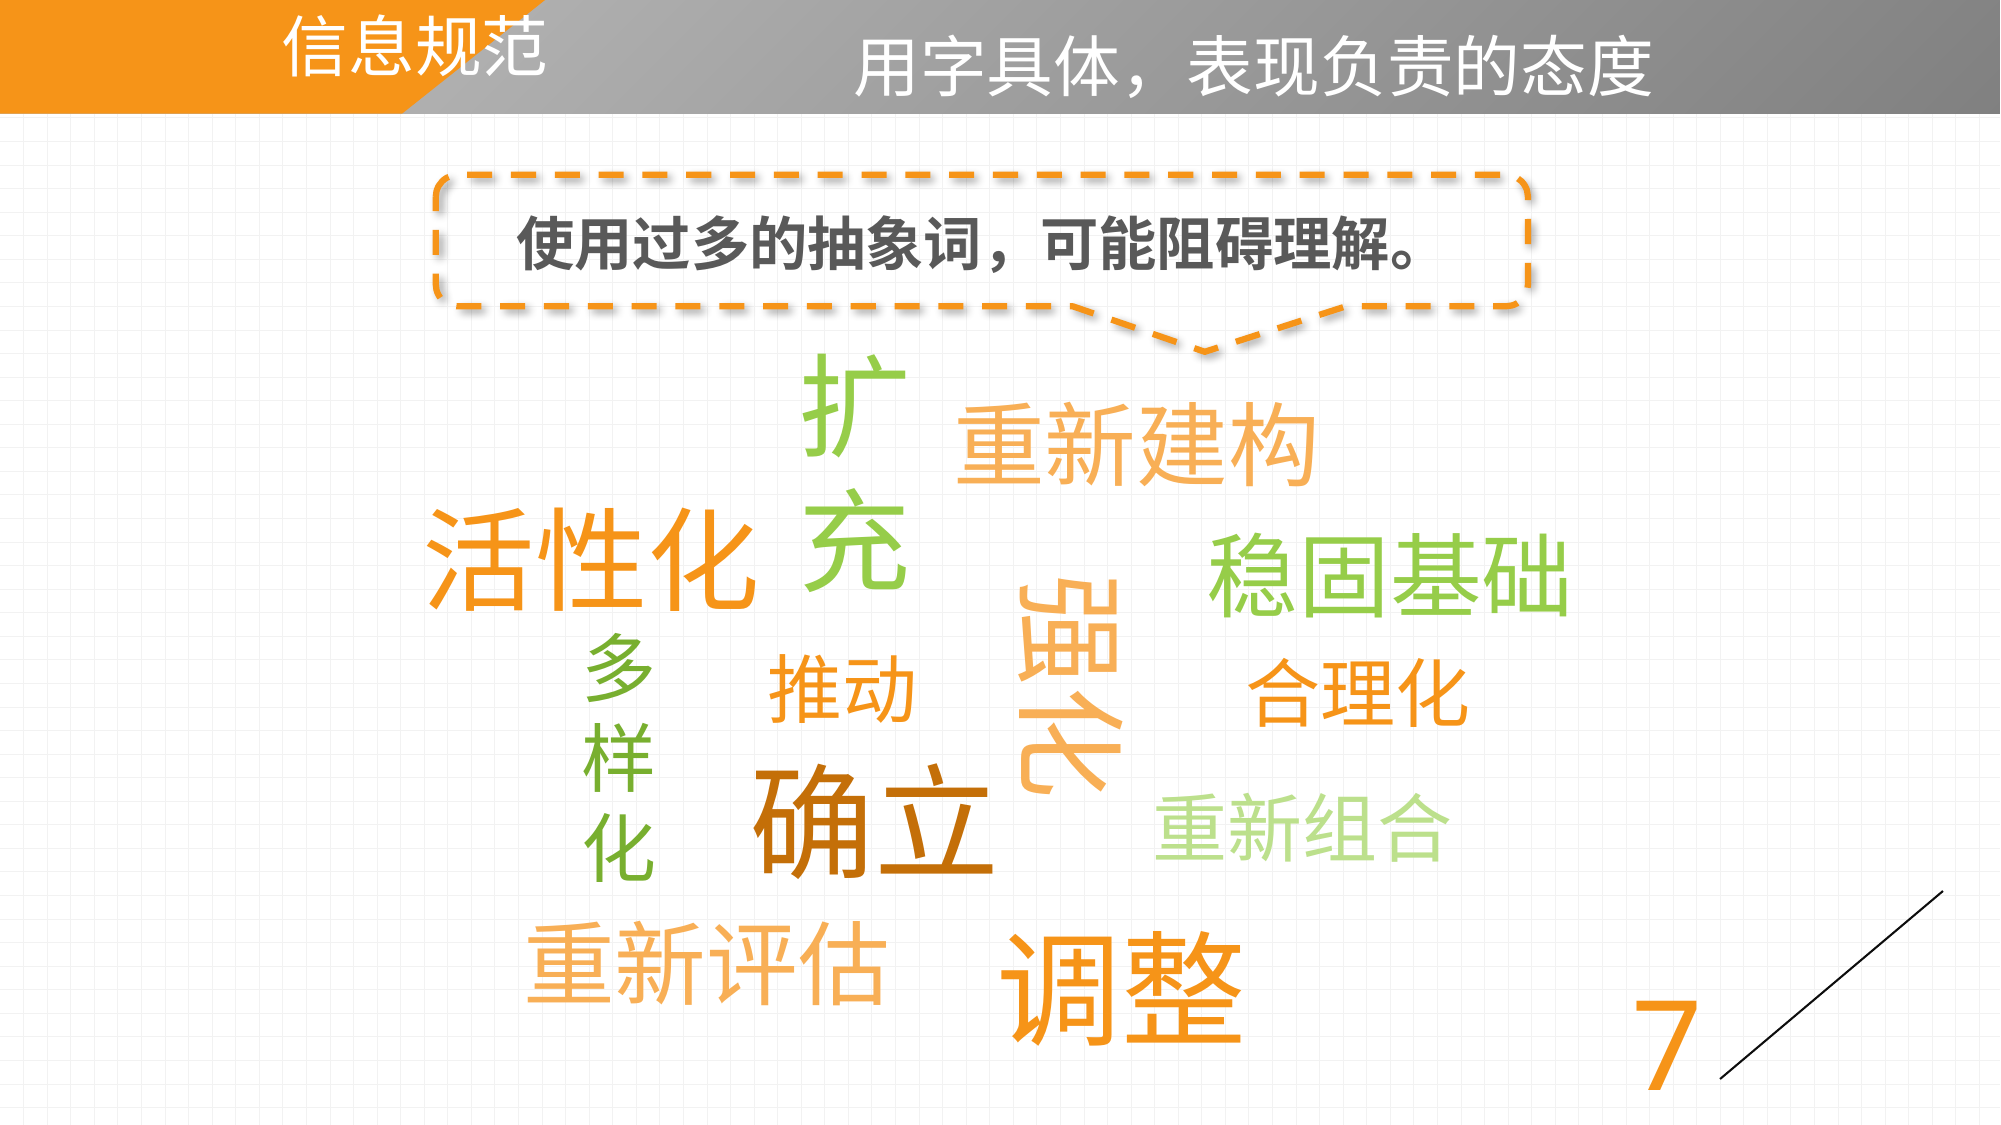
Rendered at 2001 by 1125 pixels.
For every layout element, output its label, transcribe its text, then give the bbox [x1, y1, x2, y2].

text_box 信息规范 [266, 0, 811, 92]
text_box 扩充 [784, 328, 970, 614]
text_box 重新建构 [970, 380, 1336, 506]
text_box 强化 [981, 558, 1149, 847]
text_box 推动 [752, 634, 933, 736]
text_box 用字具体，表现负责的态度 [542, 17, 1670, 113]
text_box [433, 172, 1531, 353]
text_box 重新组合 [1137, 774, 1467, 879]
text_box 多样化 [566, 614, 718, 900]
text_box 确立 [734, 736, 1019, 902]
text_box 调整 [981, 903, 1267, 1069]
text_box 稳固基础 [1192, 511, 1589, 636]
text_box 7 [1617, 958, 1723, 1124]
text_box 合理化 [1230, 639, 1574, 745]
text_box 重新评估 [508, 899, 926, 1025]
text_box 活性化 [408, 483, 863, 633]
